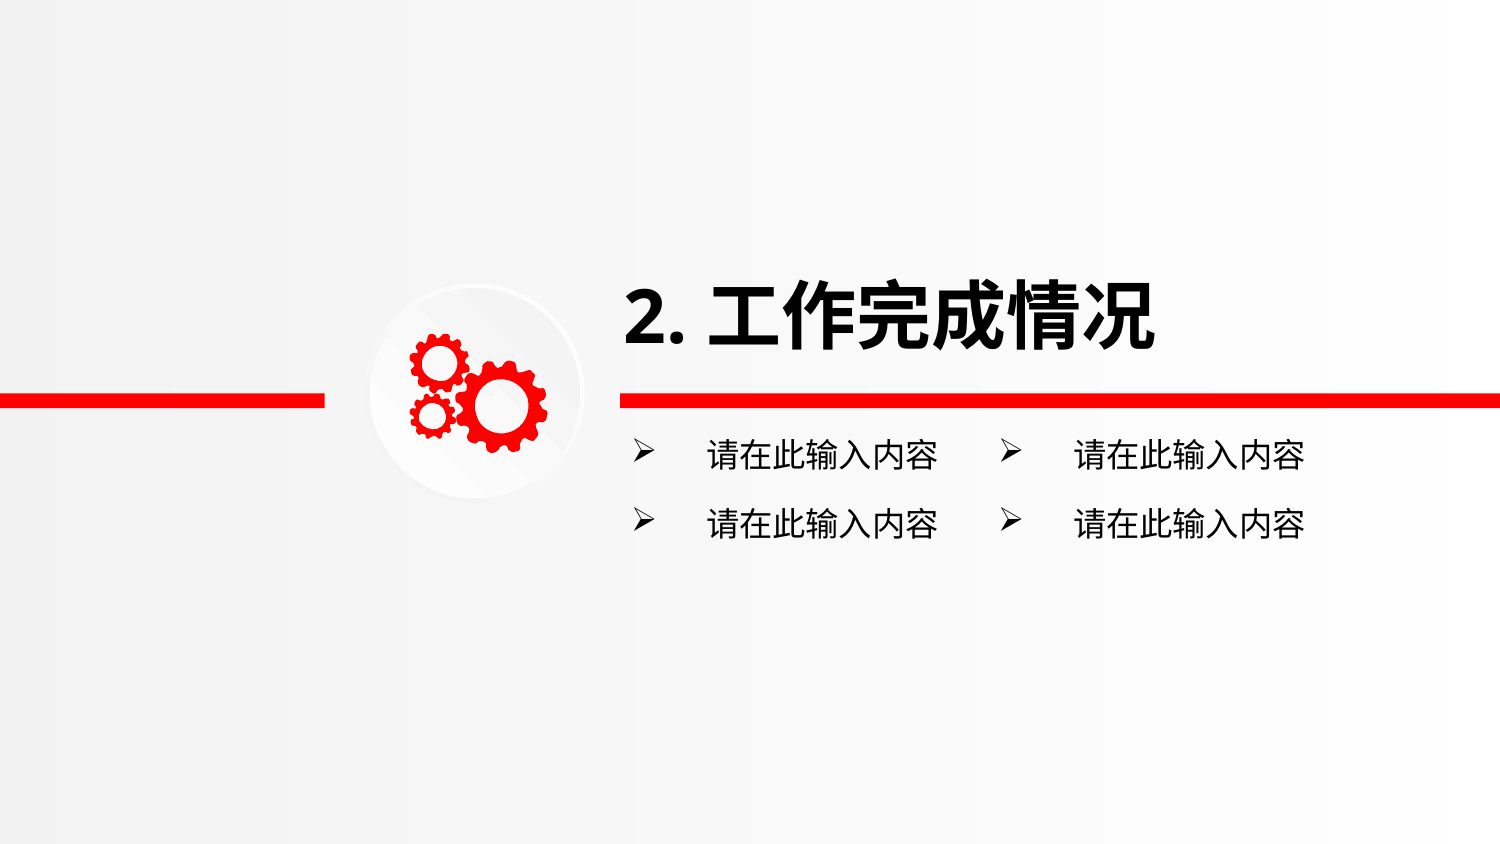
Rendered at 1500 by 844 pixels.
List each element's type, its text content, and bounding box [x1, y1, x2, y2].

text_box 请在此输入内容 [983, 496, 1321, 551]
text_box 2.工作完成情况 [609, 261, 1171, 367]
text_box [0, 391, 327, 410]
text_box 请在此输入内容 [616, 496, 954, 551]
text_box [618, 391, 1500, 410]
text_box 请在此输入内容 [983, 426, 1321, 482]
text_box 请在此输入内容 [616, 426, 954, 482]
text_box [364, 283, 585, 504]
